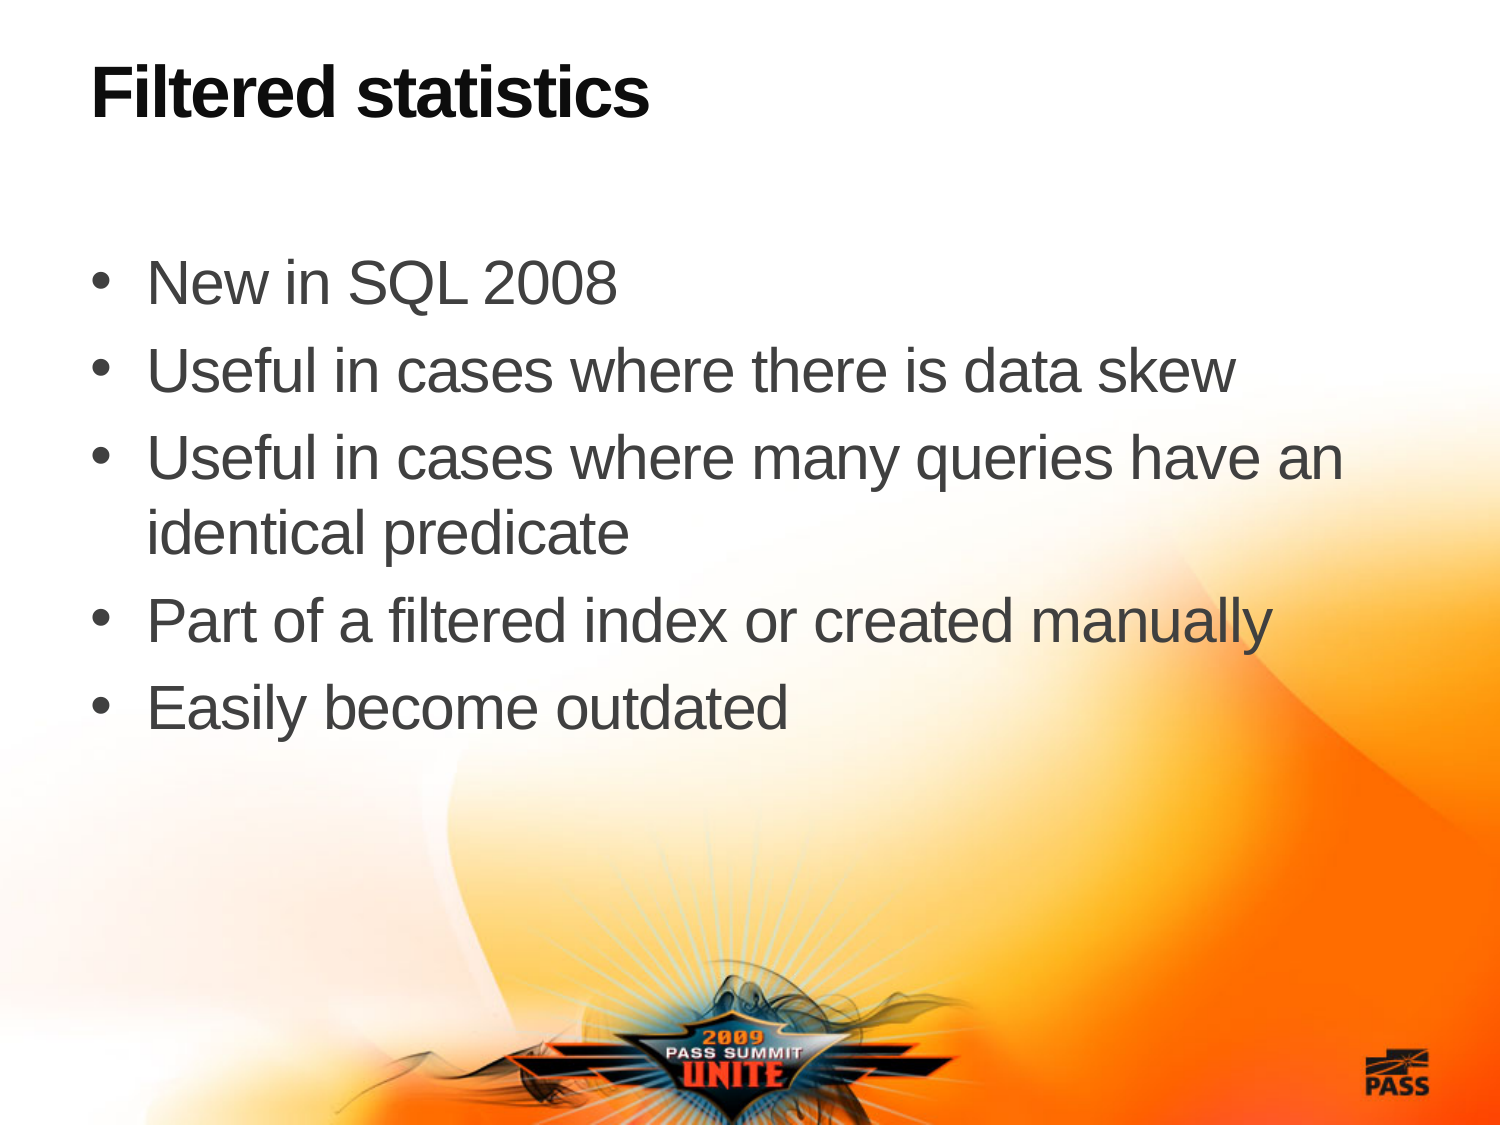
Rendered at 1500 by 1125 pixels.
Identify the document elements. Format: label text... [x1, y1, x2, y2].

picture [0, 0, 1500, 1125]
list New in SQL 2008 Useful in cases where there is data skew Useful in cases where many queries have an identical predicate Part of a filtered index or created manually Easily become outdated [75, 234, 1425, 988]
title Filtered statistics [75, 49, 1425, 223]
footer [74, 1042, 488, 1103]
